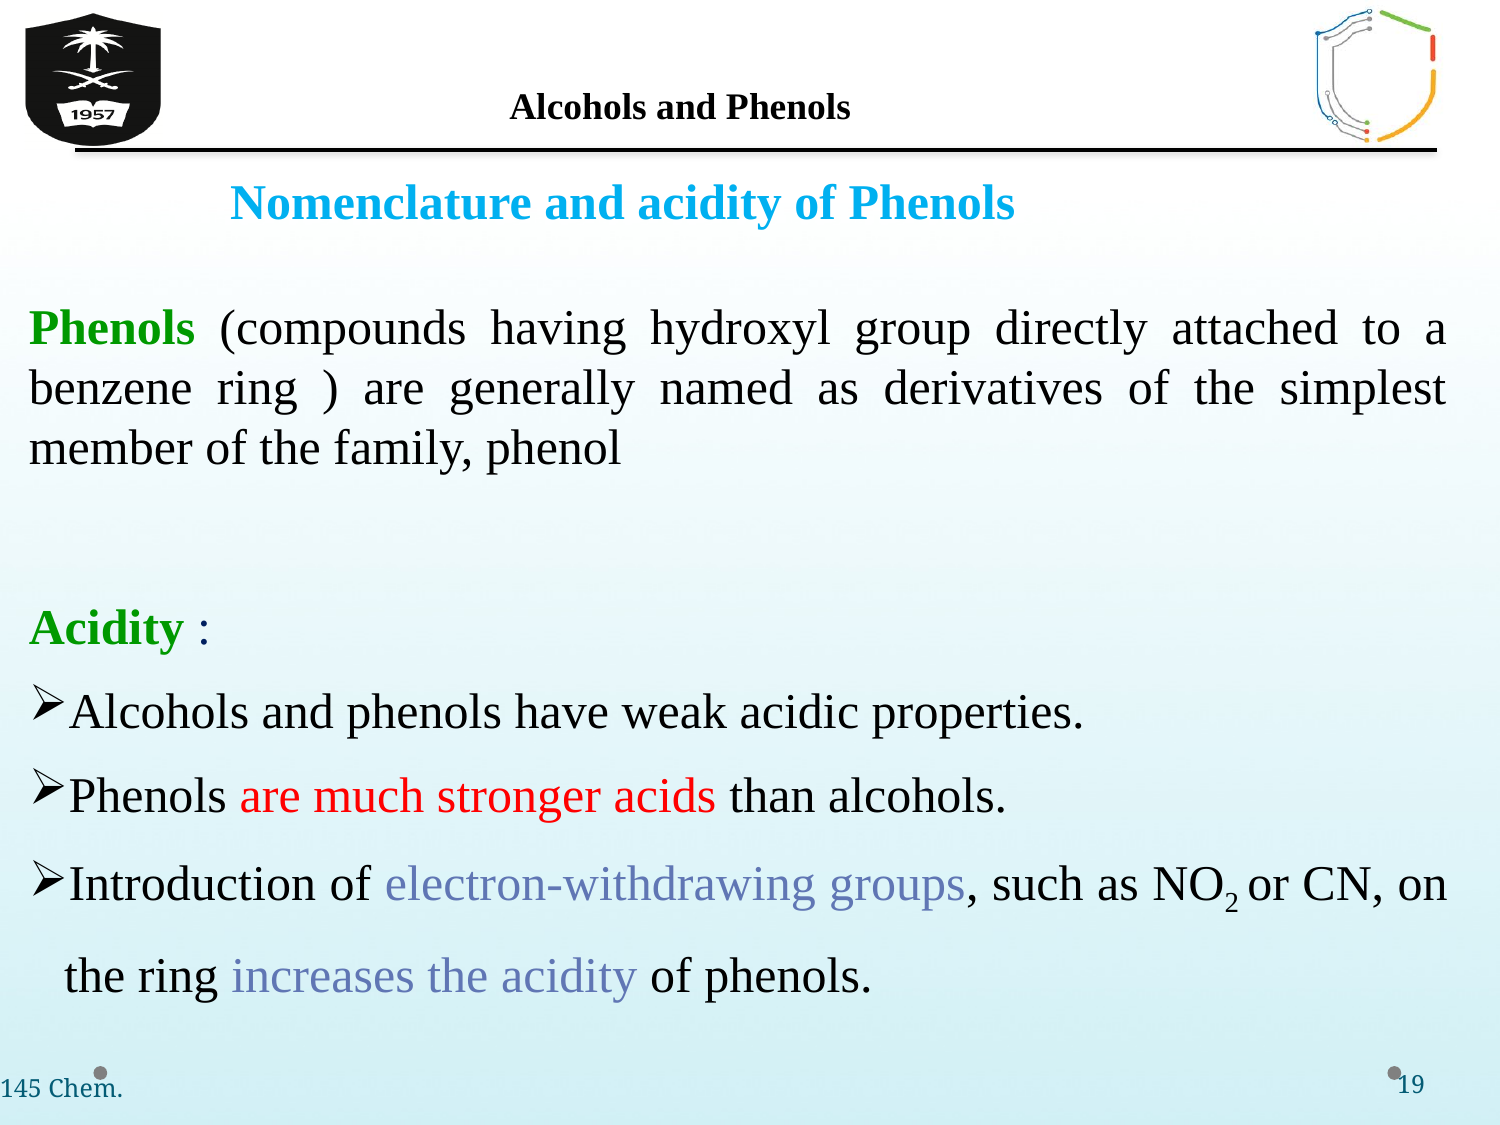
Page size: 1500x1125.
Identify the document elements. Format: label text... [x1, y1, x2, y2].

picture [0, 0, 1500, 1125]
text_box Alcohols and Phenols [494, 74, 866, 135]
text_box Phenols (compounds having hydroxyl group directly attached to a benzene ring ) are generally named as derivatives of the simplest member of the family, phenol Acidity : Alcohols and phenols have weak acidic properties. Phenols are much stronger acids than alcohols. Introduction of electron-withdrawing groups, such as NO2 or CN, on the ring increases the acidity of phenols. [14, 287, 1463, 1070]
text_box Nomenclature and acidity of Phenols [37, 162, 1209, 238]
text_box 19 [1299, 1070, 1425, 1103]
text_box 145 Chem. [0, 1042, 988, 1103]
